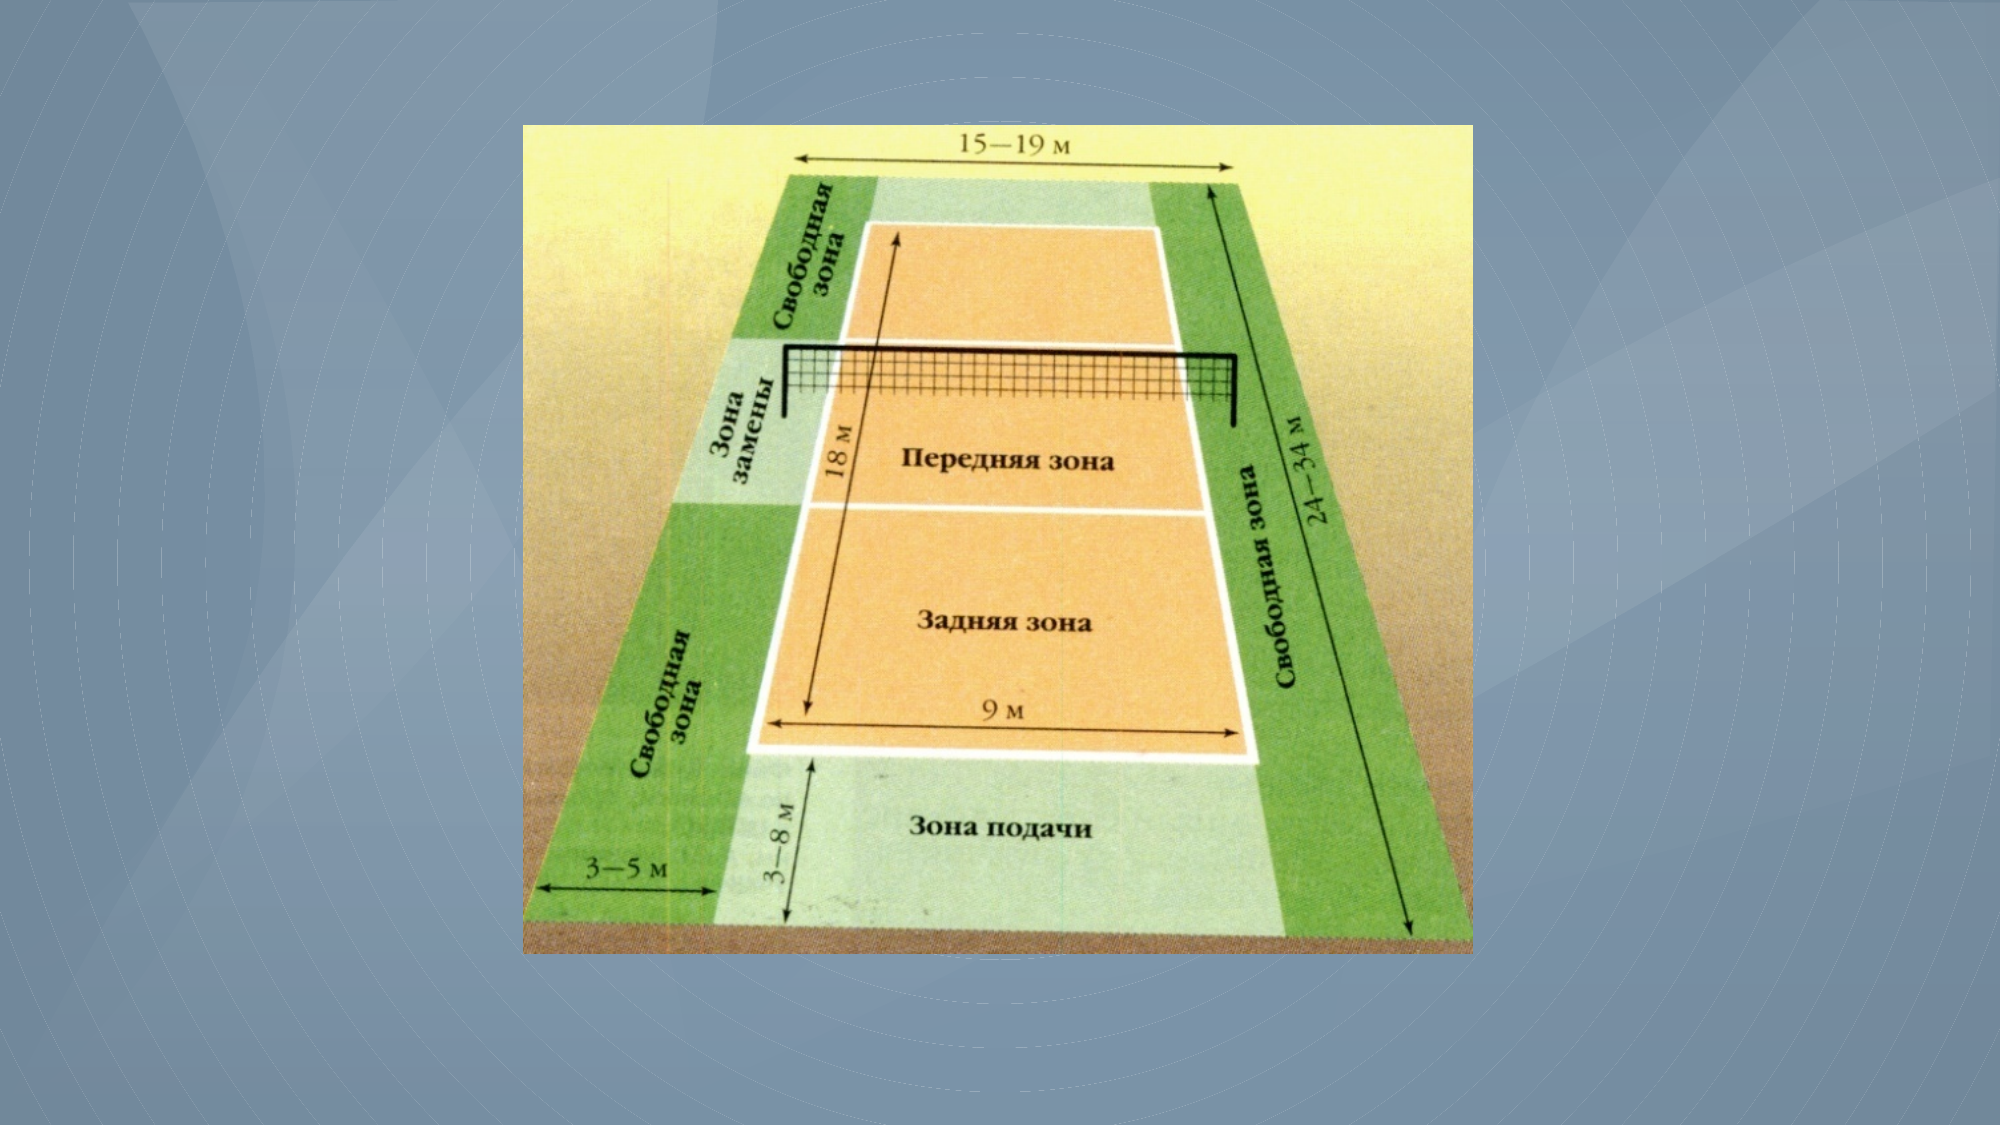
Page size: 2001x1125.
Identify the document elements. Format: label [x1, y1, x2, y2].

list [523, 125, 1473, 954]
